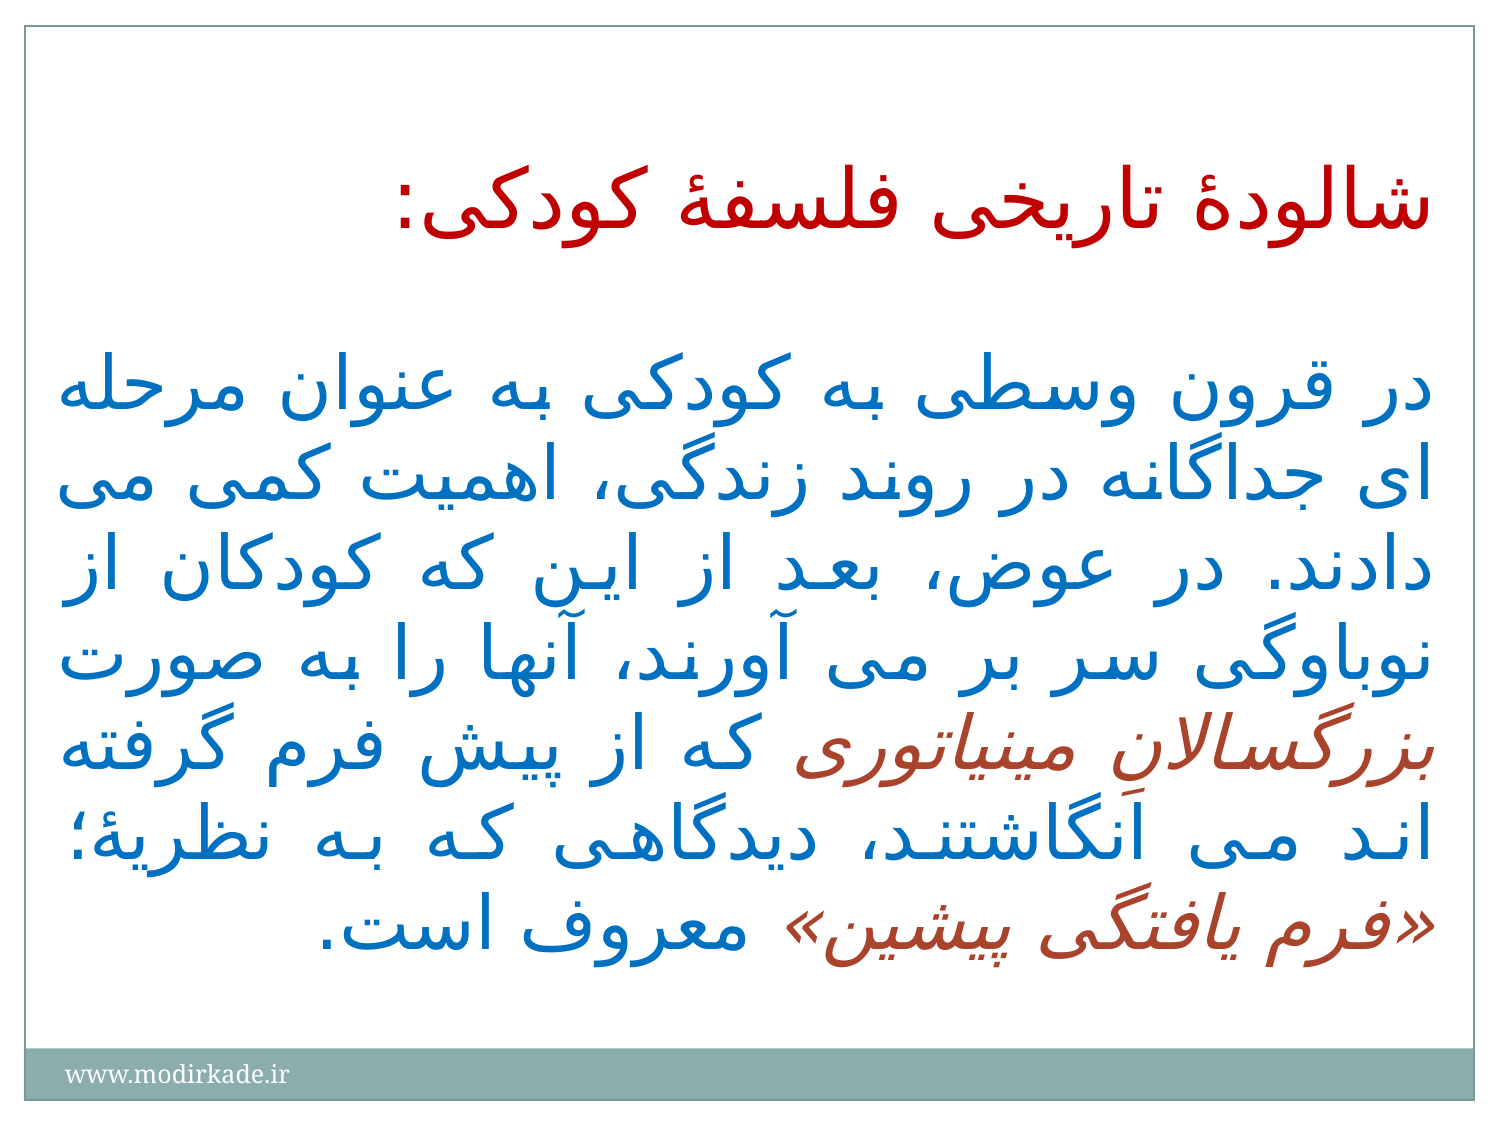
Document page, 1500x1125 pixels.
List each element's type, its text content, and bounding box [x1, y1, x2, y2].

text_box شالودۀ تاریخی فلسفۀ کودکی: در قرون وسطی به کودکی به عنوان مرحله ای جداگانه در روند زندگی، اهمیت کمی می دادند. در عوض، بعد از این که کودکان از نوباوگی سر بر می آورند، آنها را به صورت بزرگسالانِ مینیاتوری که از پیش فرم گرفته اند می انگاشتند، دیدگاهی که به نظریۀ؛ «فرم یافتگی پیشین» معروف است. [37, 137, 1450, 1063]
footer www.modirkade.ir [50, 1051, 638, 1112]
